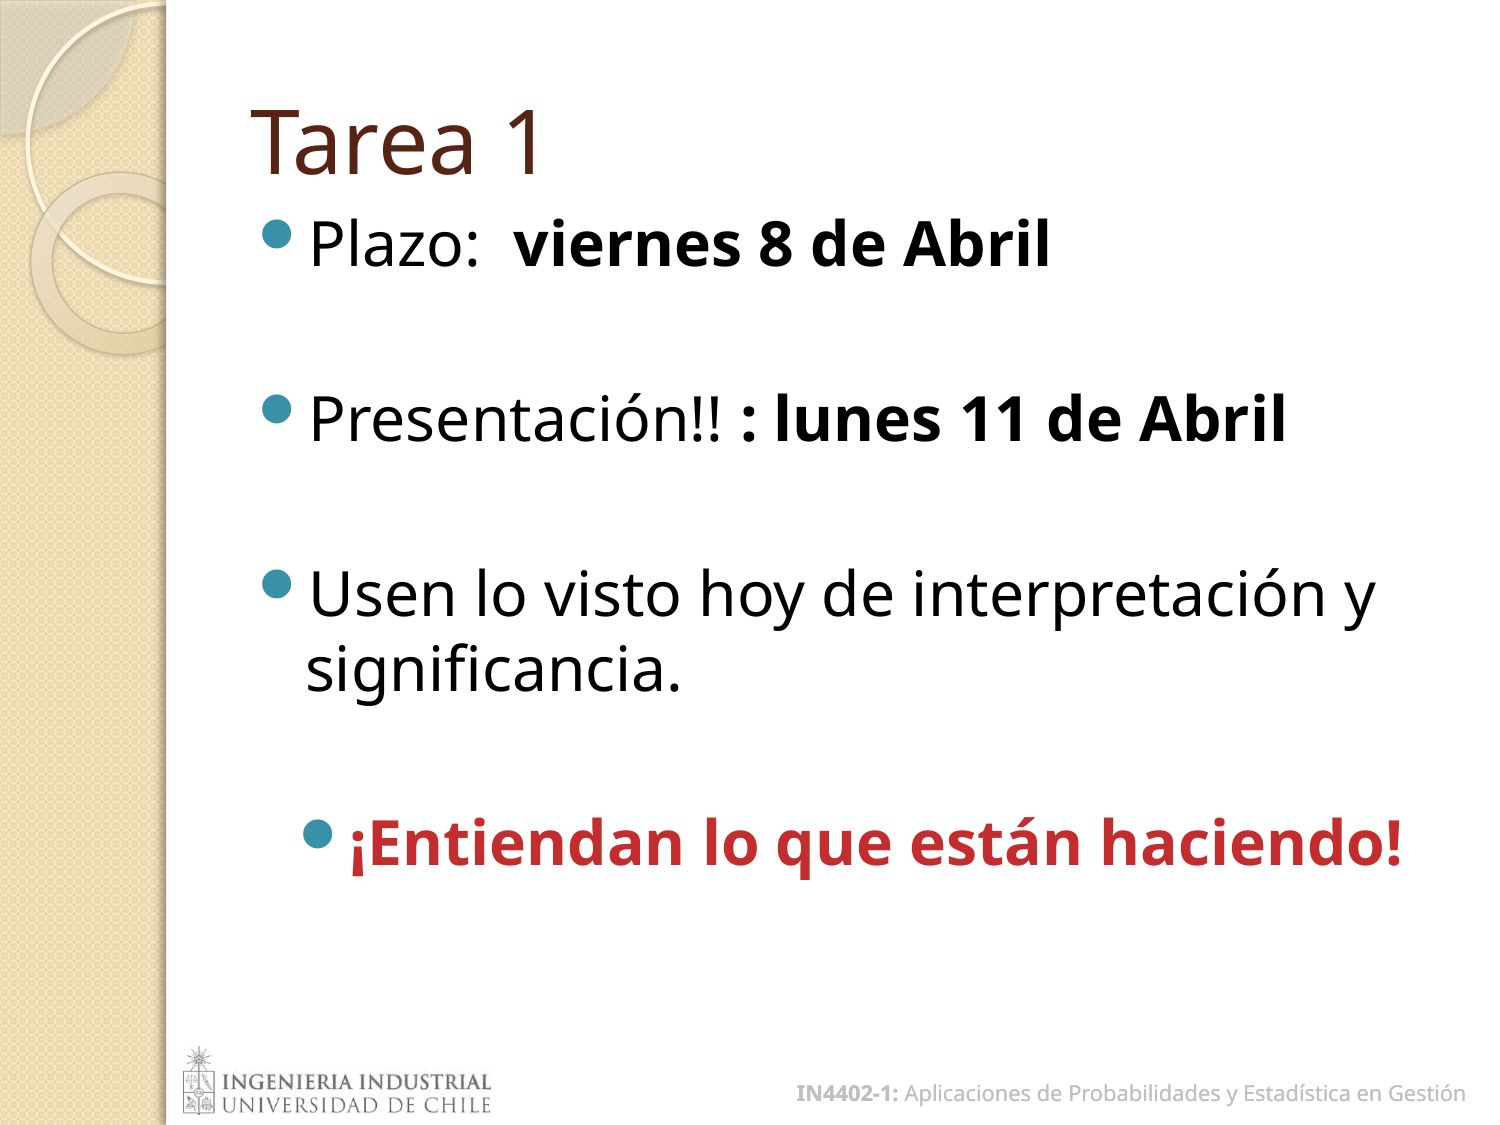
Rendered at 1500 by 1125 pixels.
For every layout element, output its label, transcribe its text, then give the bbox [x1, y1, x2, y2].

picture [183, 1046, 491, 1115]
title Tarea 1 [235, 45, 1466, 233]
list Plazo: viernes 8 de Abril Presentación!! : lunes 11 de Abril Usen lo visto hoy de interpretación y significancia. ¡Entiendan lo que están haciendo! [230, 196, 1461, 984]
text_box IN4402-1: Aplicaciones de Probabilidades y Estadística en Gestión [750, 1072, 1483, 1114]
